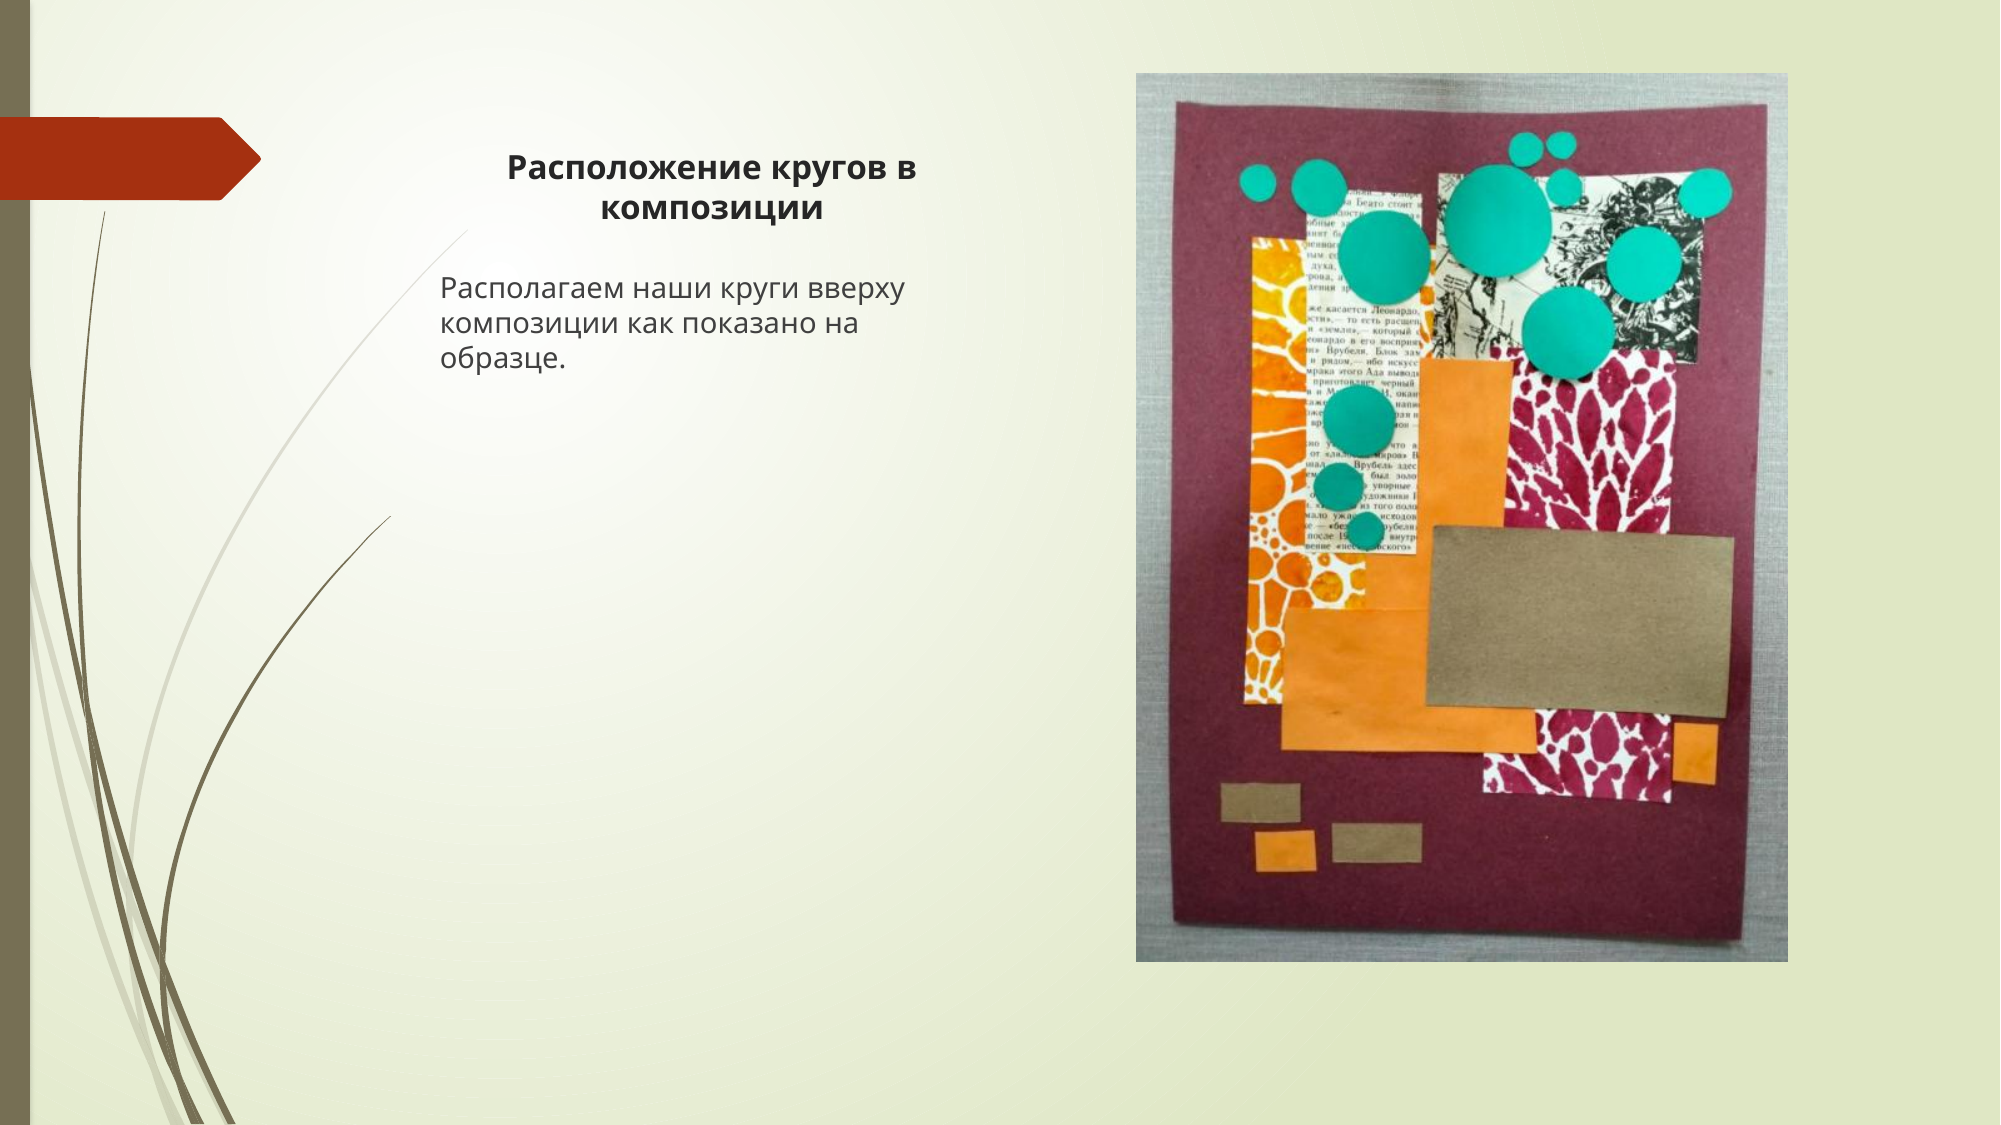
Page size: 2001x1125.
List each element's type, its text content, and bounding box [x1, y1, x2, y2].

list Располагаем наши круги вверху композиции как показано на образце. [424, 262, 1000, 962]
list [1136, 72, 1788, 962]
title Расположение кругов в композиции [424, 73, 1000, 234]
